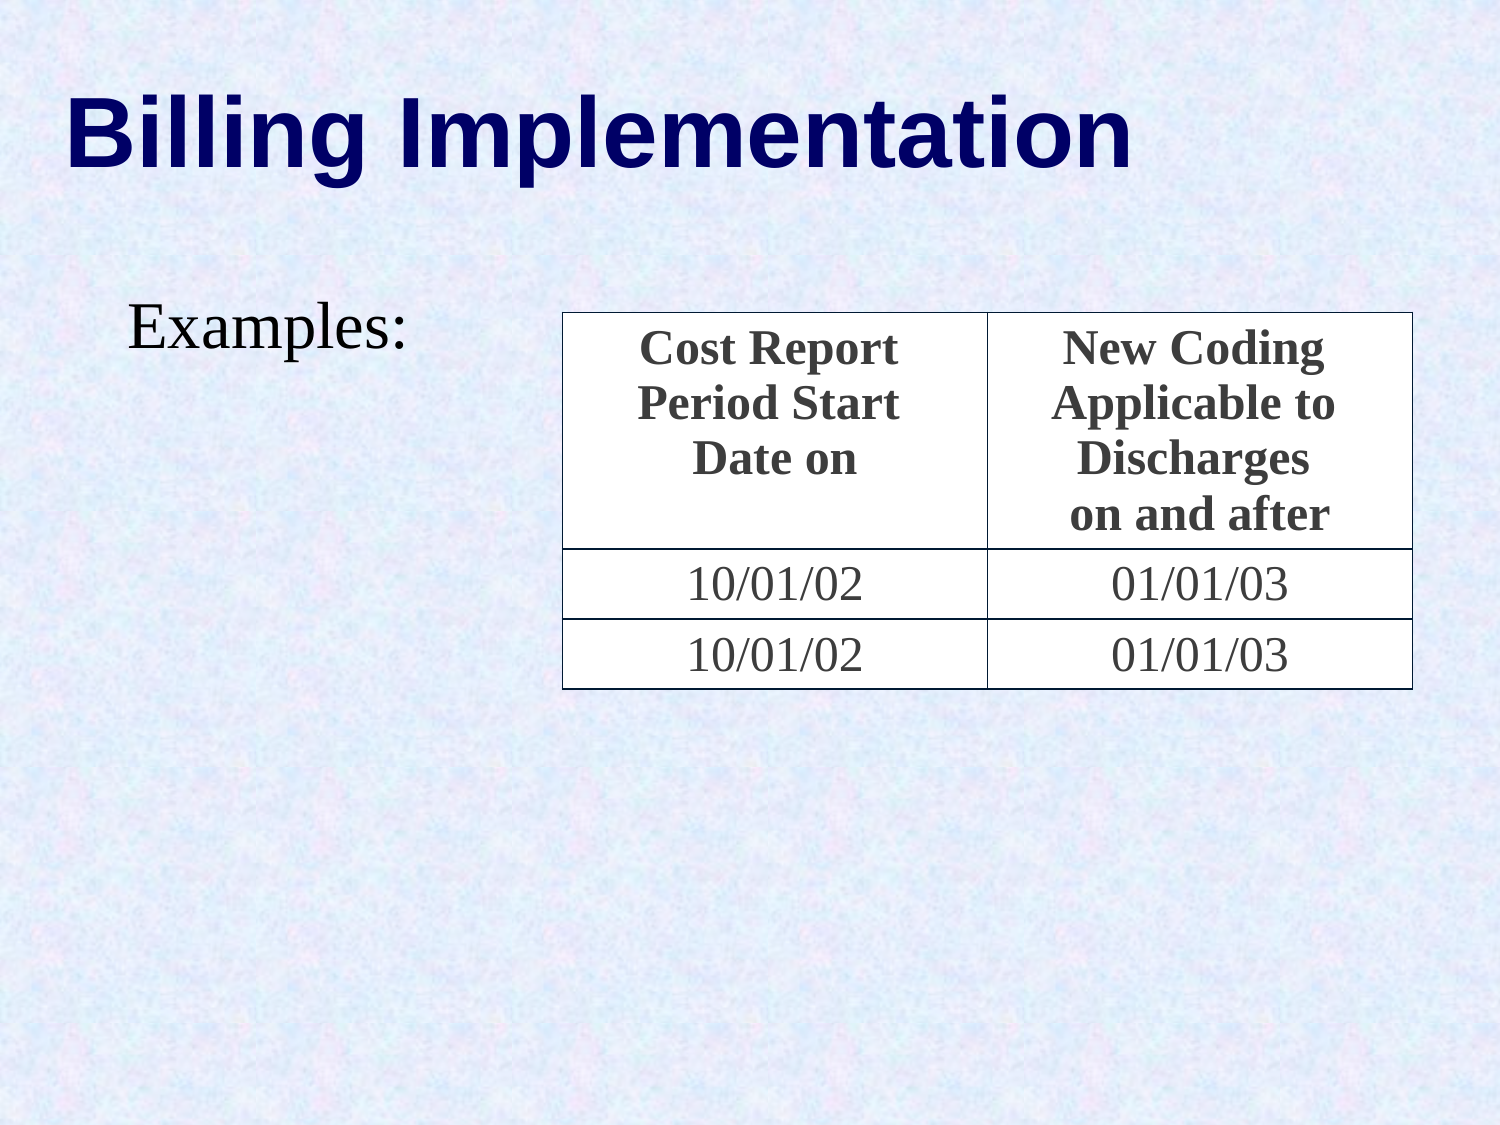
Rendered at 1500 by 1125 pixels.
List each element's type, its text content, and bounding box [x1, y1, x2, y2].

table_cell 01/01/03 [988, 620, 1412, 688]
list Examples: [112, 275, 1375, 1050]
table_cell 10/01/02 [563, 620, 987, 688]
title Billing Implementation [50, 37, 1450, 238]
table_cell 10/01/02 [563, 550, 987, 618]
table_header New Coding Applicable to Discharges on and after [988, 313, 1412, 548]
table_header Cost Report Period Start Date on [563, 313, 987, 548]
table_cell 01/01/03 [988, 550, 1412, 618]
